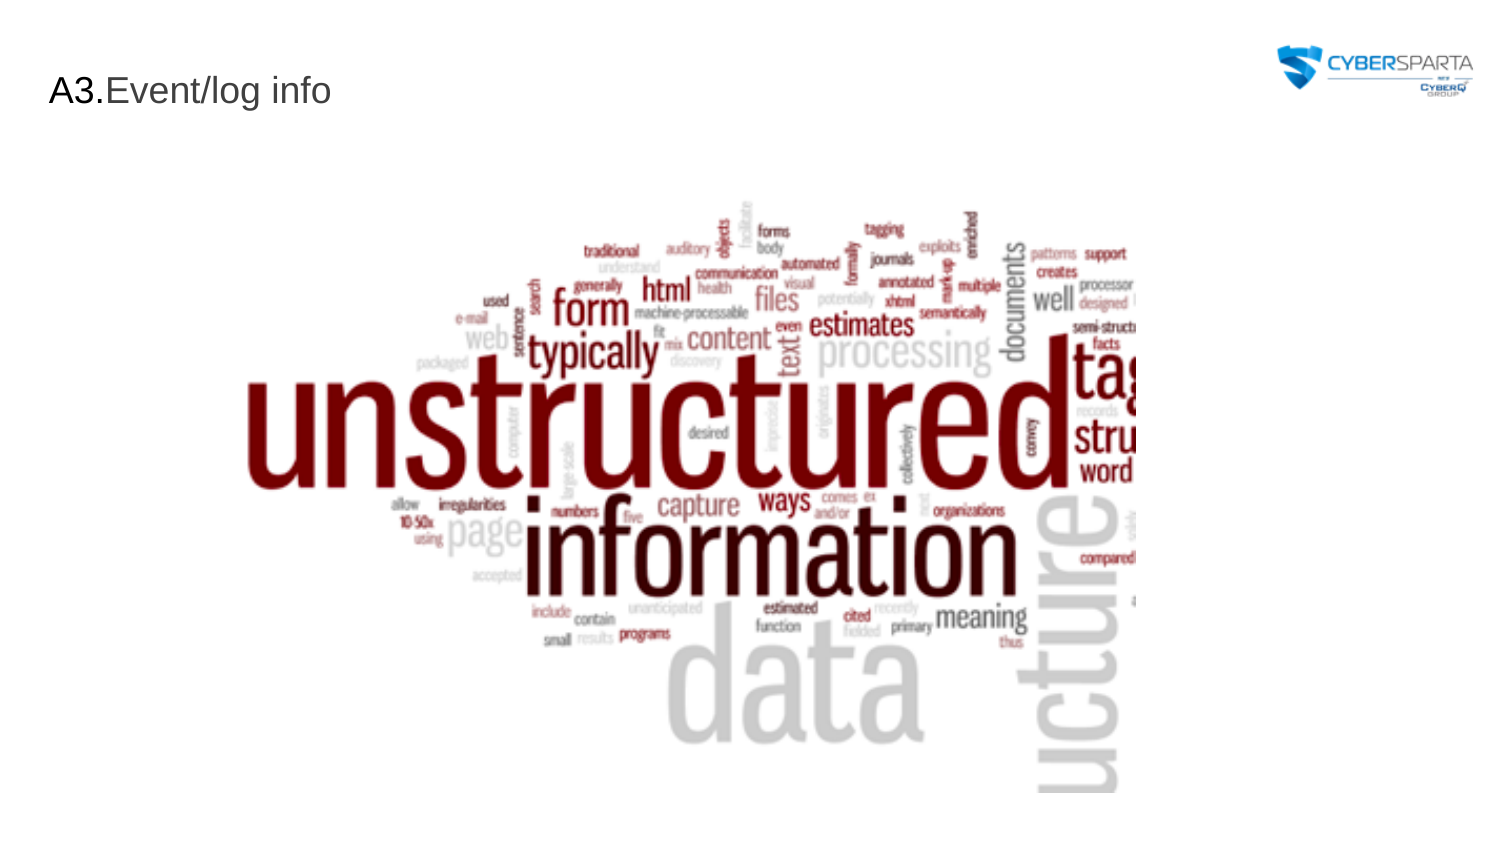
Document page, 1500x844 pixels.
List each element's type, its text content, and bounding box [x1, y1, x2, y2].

picture [1252, 0, 1500, 139]
picture [219, 166, 1136, 793]
title A3.Event/log info [33, 44, 1247, 139]
